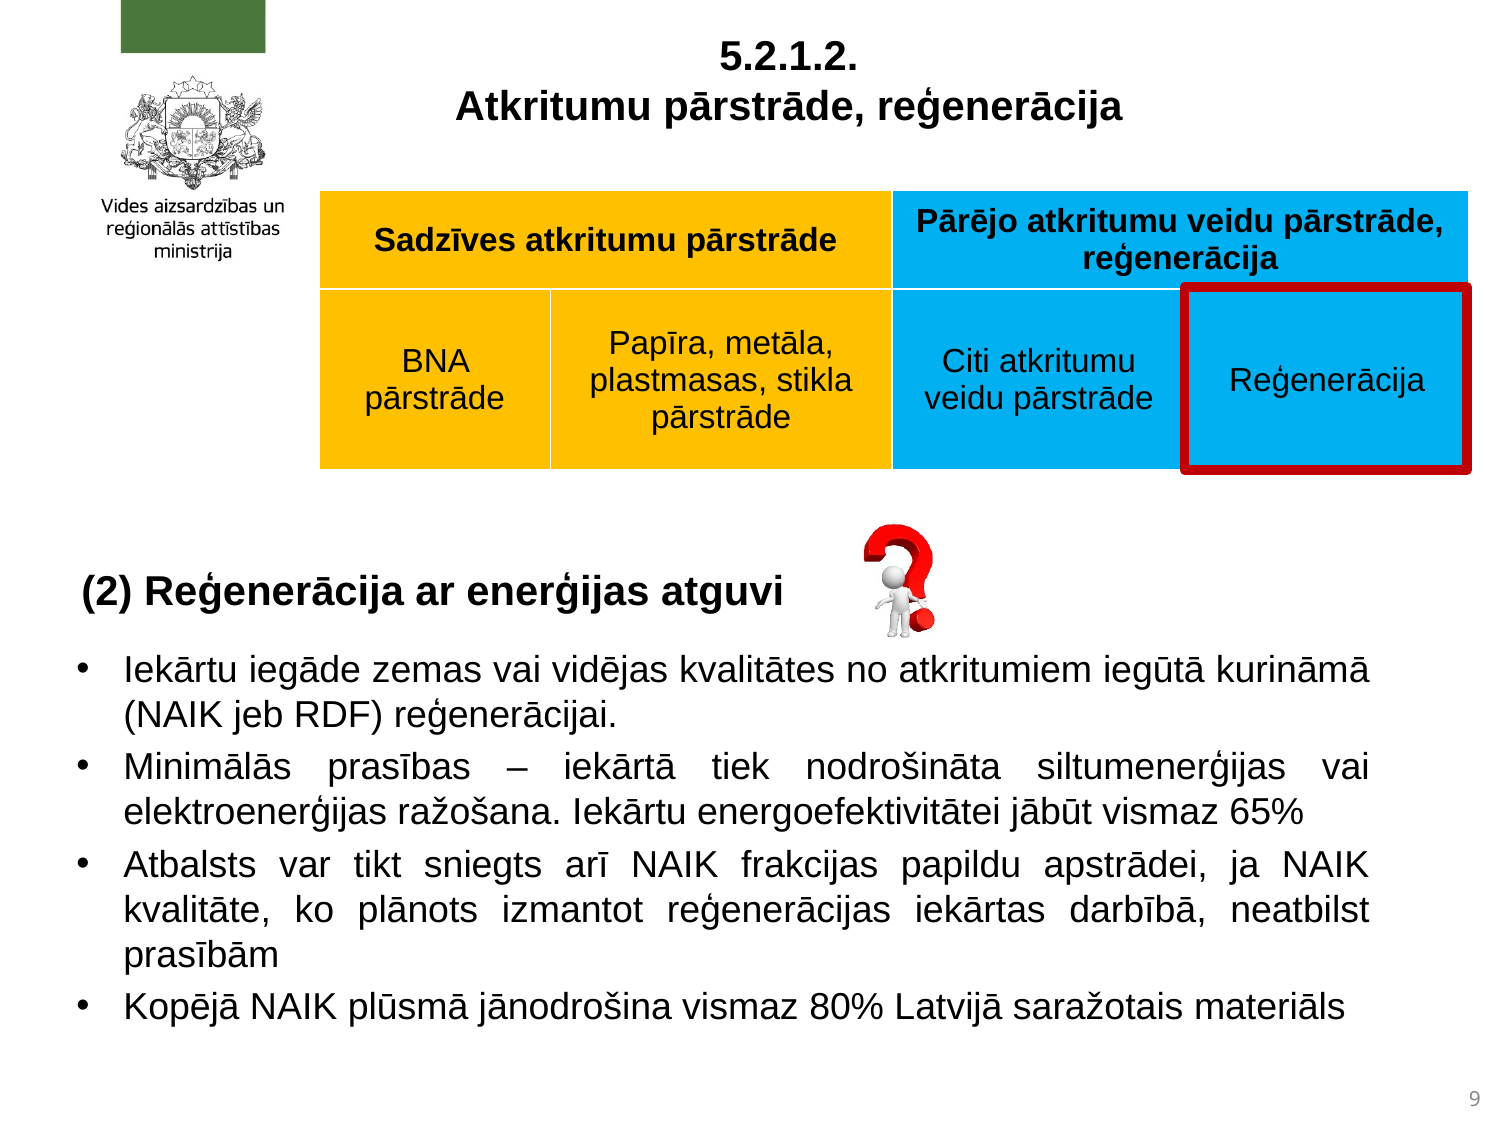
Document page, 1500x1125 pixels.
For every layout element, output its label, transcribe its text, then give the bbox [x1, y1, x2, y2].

text_box (2) Reģenerācija ar enerģijas atguvi [61, 556, 805, 629]
list Iekārtu iegāde zemas vai vidējas kvalitātes no atkritumiem iegūtā kurināmā (NAIK jeb RDF) reģenerācijai. Minimālās prasības – iekārtā tiek nodrošināta siltumenerģijas vai elektroenerģijas ražošana. Iekārtu energoefektivitātei jābūt vismaz 65% Atbalsts var tikt sniegts arī NAIK frakcijas papildu apstrādei, ja NAIK kvalitāte, ko plānots izmantot reģenerācijas iekārtas darbībā, neatbilst prasībām Kopējā NAIK plūsmā jānodrošina vismaz 80% Latvijā saražotais materiāls [60, 636, 1386, 1075]
table_cell BNA pārstrāde [320, 290, 550, 469]
slide_number 9 [1445, 1074, 1496, 1125]
table_cell Citi atkritumu veidu pārstrāde [893, 290, 1183, 469]
table_cell Papīra, metāla, plastmasas, stikla pārstrāde [551, 290, 891, 469]
text_box [1183, 285, 1469, 472]
text_box 5.2.1.2. Atkritumu pārstrāde, reģenerācija [319, 21, 1259, 137]
picture [860, 522, 937, 638]
table_header Pārējo atkritumu veidu pārstrāde, reģenerācija [893, 191, 1468, 288]
table_header Sadzīves atkritumu pārstrāde [320, 191, 891, 288]
picture [48, 0, 338, 321]
